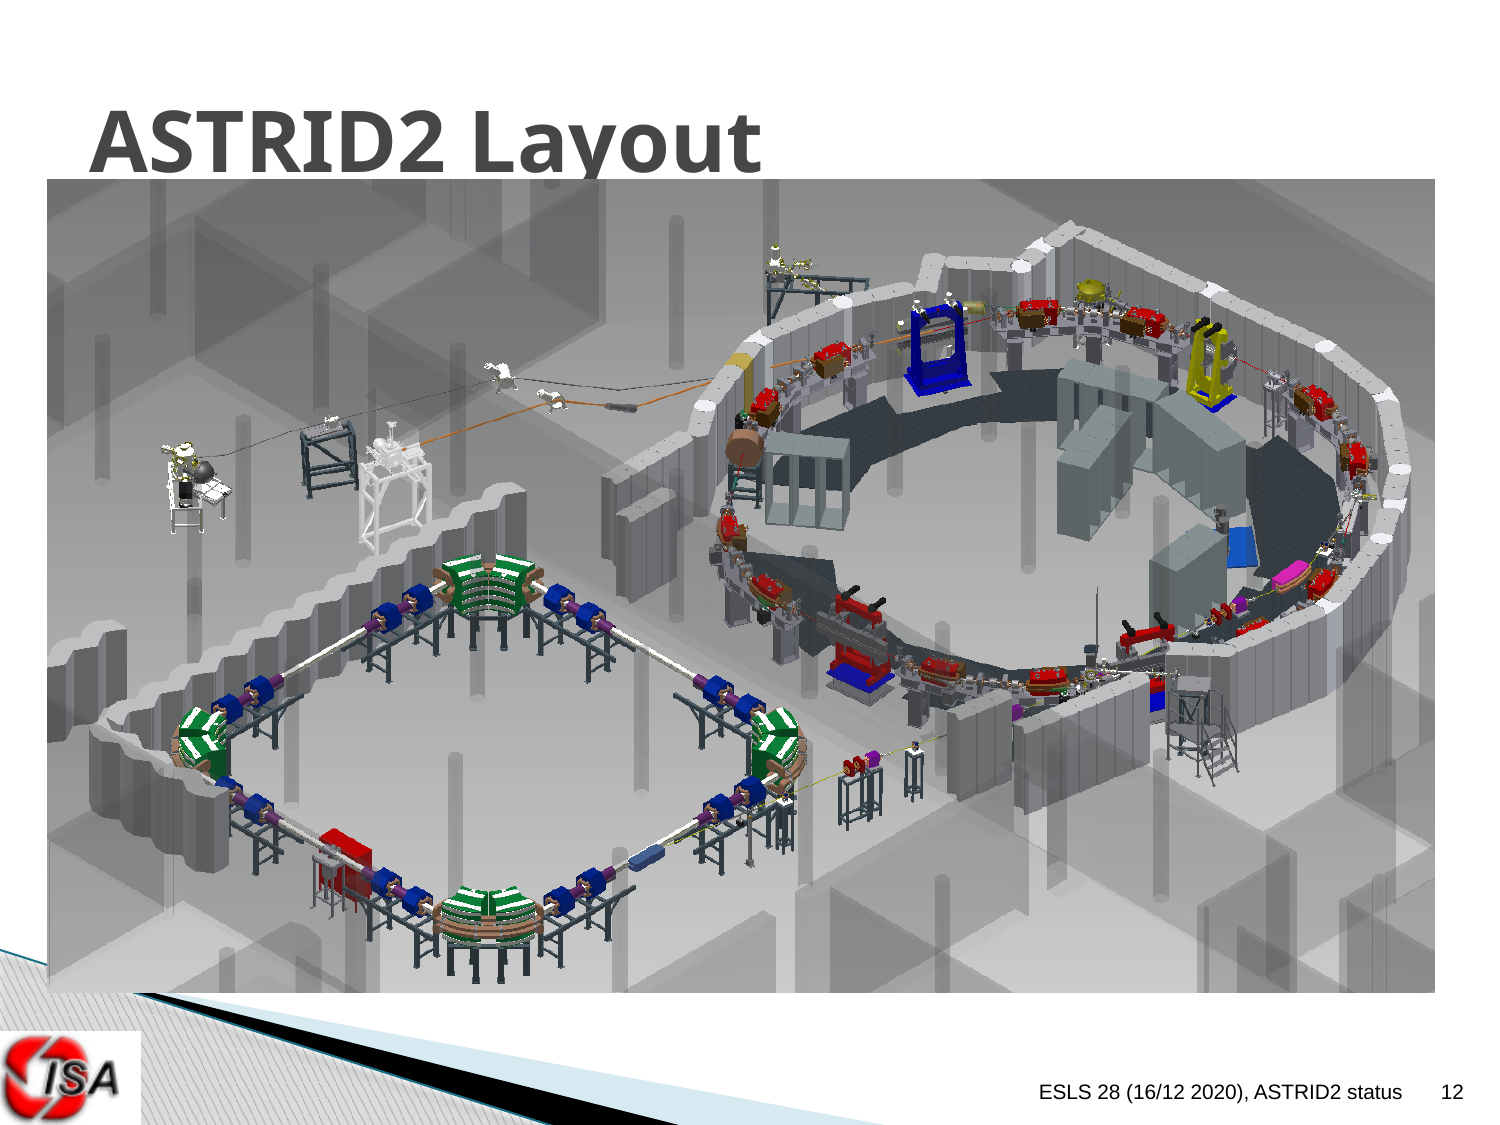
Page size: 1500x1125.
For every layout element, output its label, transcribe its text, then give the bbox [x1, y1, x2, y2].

picture [0, 1031, 141, 1125]
picture [46, 179, 1435, 993]
title ASTRID2 Layout [75, 45, 1425, 179]
footer ESLS 28 (16/12 2020), ASTRID2 status [718, 1074, 1418, 1112]
slide_number 12 [1418, 1074, 1479, 1112]
